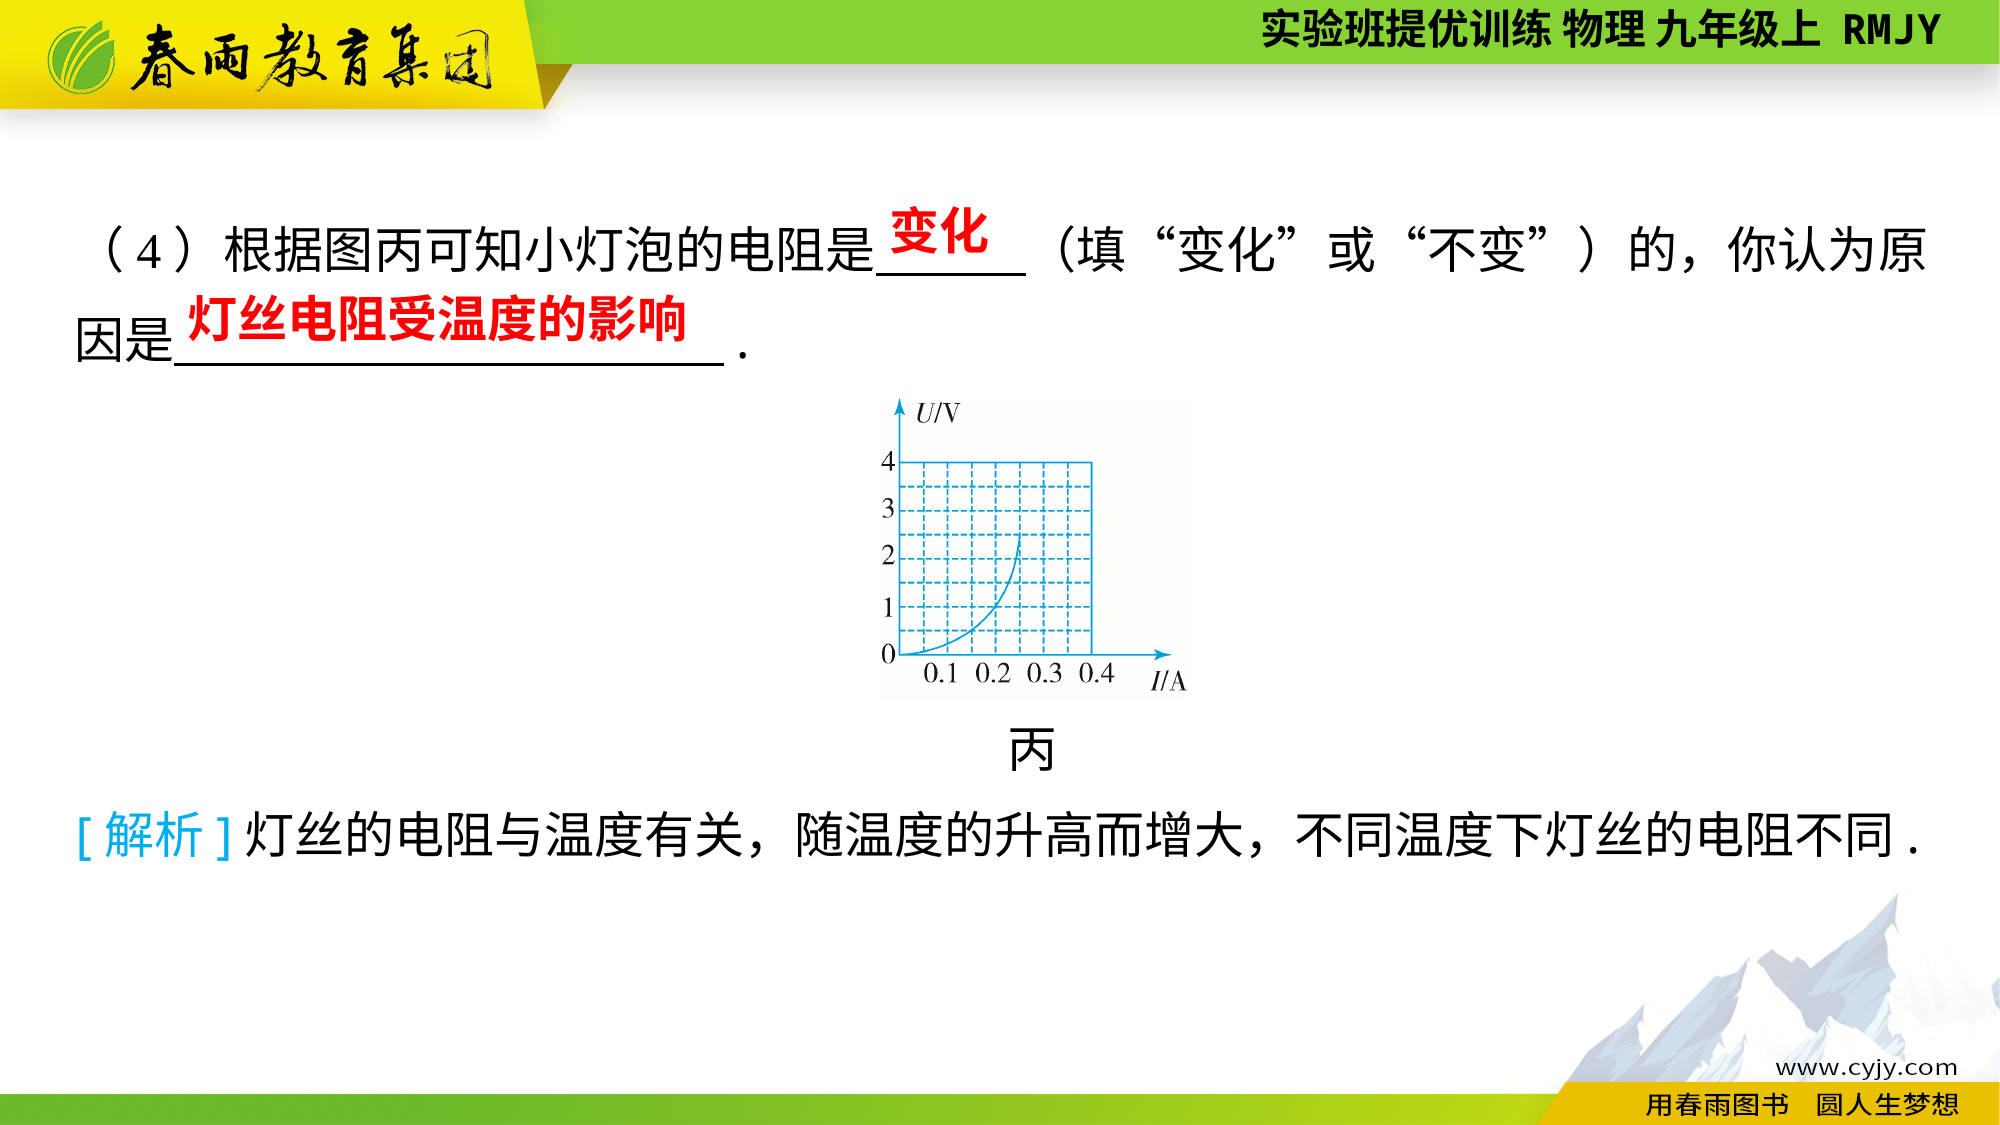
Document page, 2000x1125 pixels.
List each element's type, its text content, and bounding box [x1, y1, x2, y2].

list （4）根据图丙可知小灯泡的电阻是 （填“变化”或“不变”）的，你认为原因是 . [59, 181, 1944, 367]
text_box 丙 [993, 708, 1073, 765]
text_box [解析]灯丝的电阻与温度有关，随温度的升高而增大，不同温度下灯丝的电阻不同. [60, 765, 1945, 871]
text_box 变化 [874, 191, 1005, 267]
picture [0, 0, 2000, 1125]
text_box 灯丝电阻受温度的影响 [172, 279, 703, 355]
